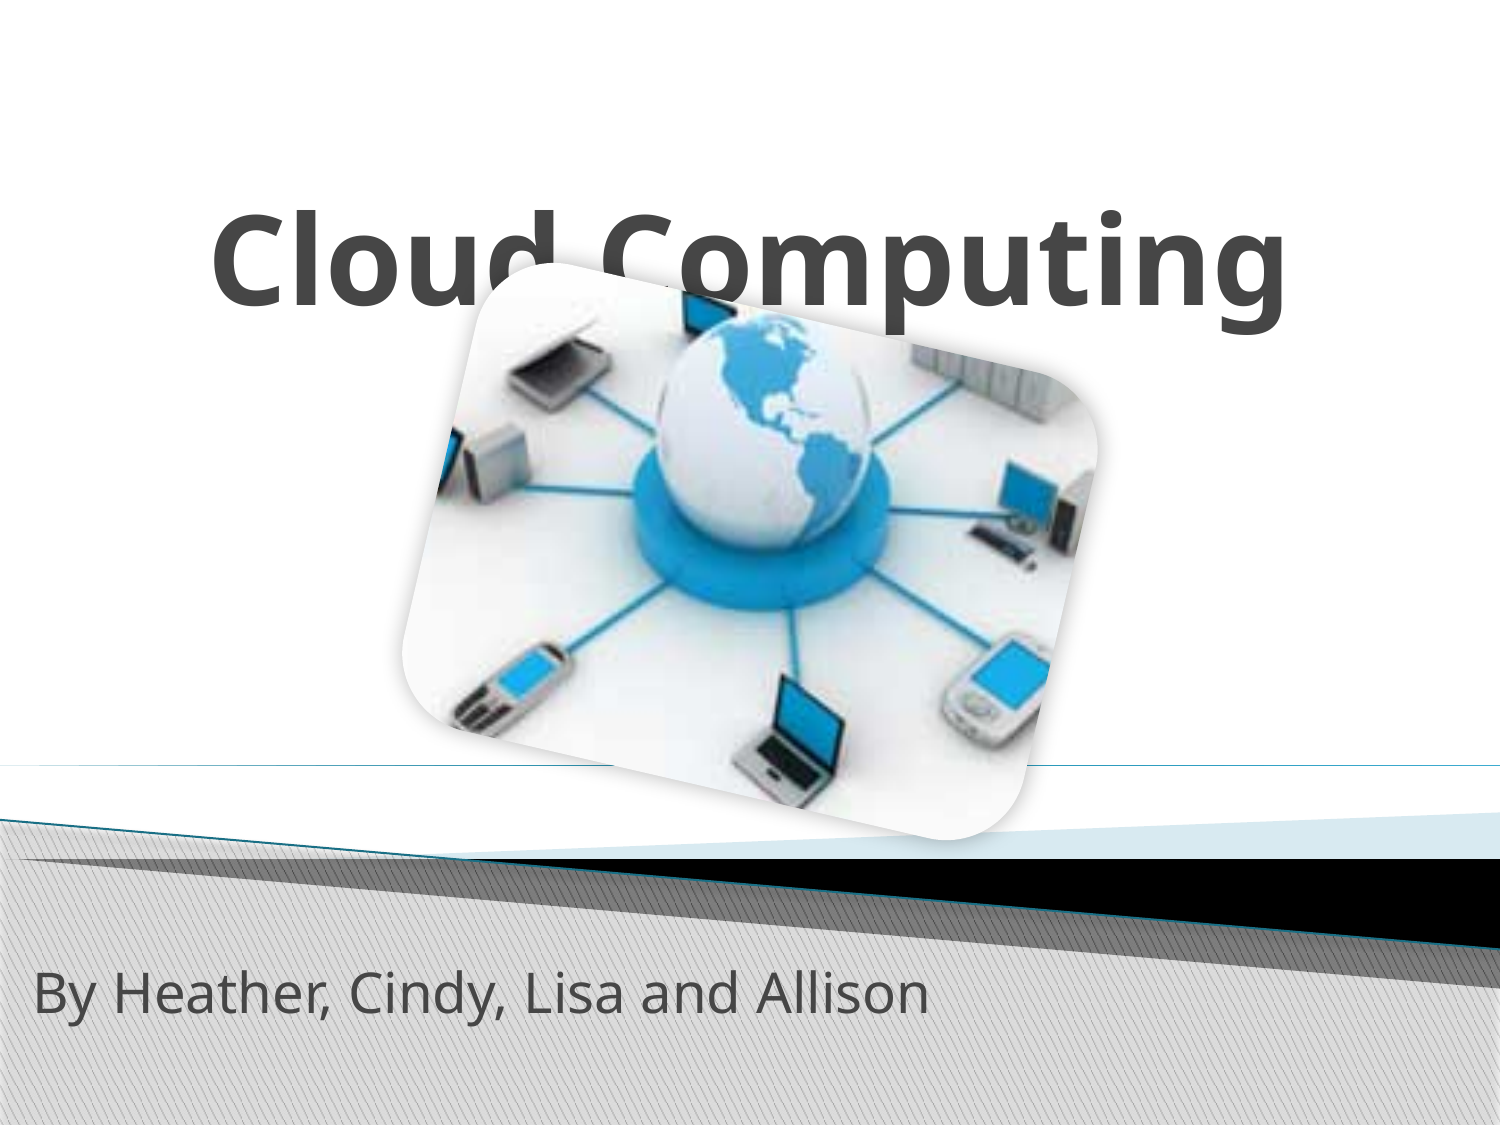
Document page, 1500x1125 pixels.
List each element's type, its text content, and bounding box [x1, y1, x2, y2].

subtitle By Heather, Cindy, Lisa and Allison [24, 950, 1240, 1100]
picture [5, 859, 1500, 989]
picture [402, 262, 1098, 841]
title Cloud Computing [112, 37, 1388, 338]
